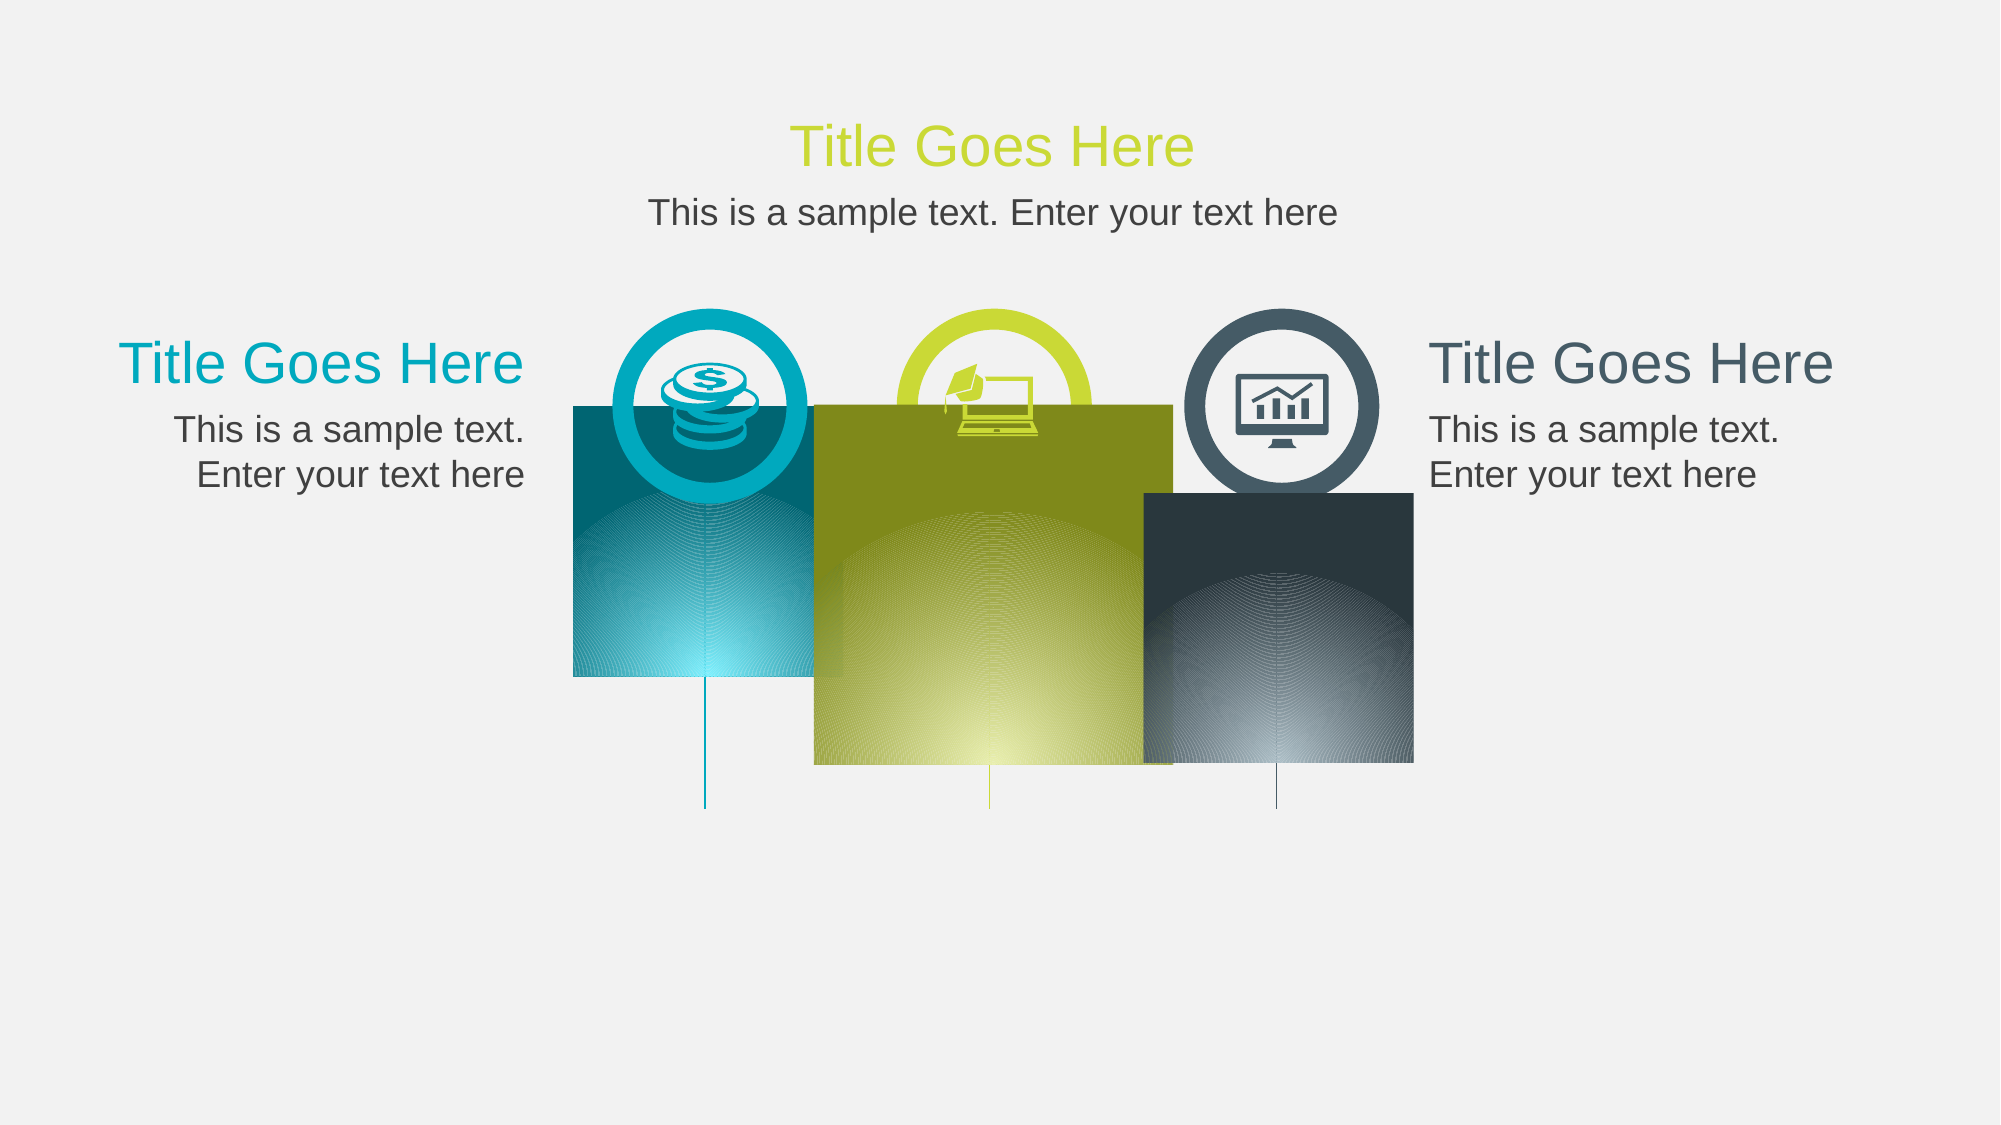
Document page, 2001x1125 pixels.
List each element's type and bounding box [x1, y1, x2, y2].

text_box [572, 405, 704, 677]
text_box [611, 307, 809, 505]
text_box [631, 100, 1356, 242]
text_box [1413, 317, 1872, 504]
text_box [82, 317, 541, 504]
text_box [1235, 373, 1329, 449]
text_box [661, 362, 759, 450]
text_box [895, 307, 1093, 404]
text_box [1143, 492, 1415, 764]
text_box [1183, 307, 1381, 492]
text_box [706, 405, 813, 677]
text_box [944, 363, 1039, 437]
text_box [635, 405, 785, 481]
text_box [813, 404, 1174, 766]
